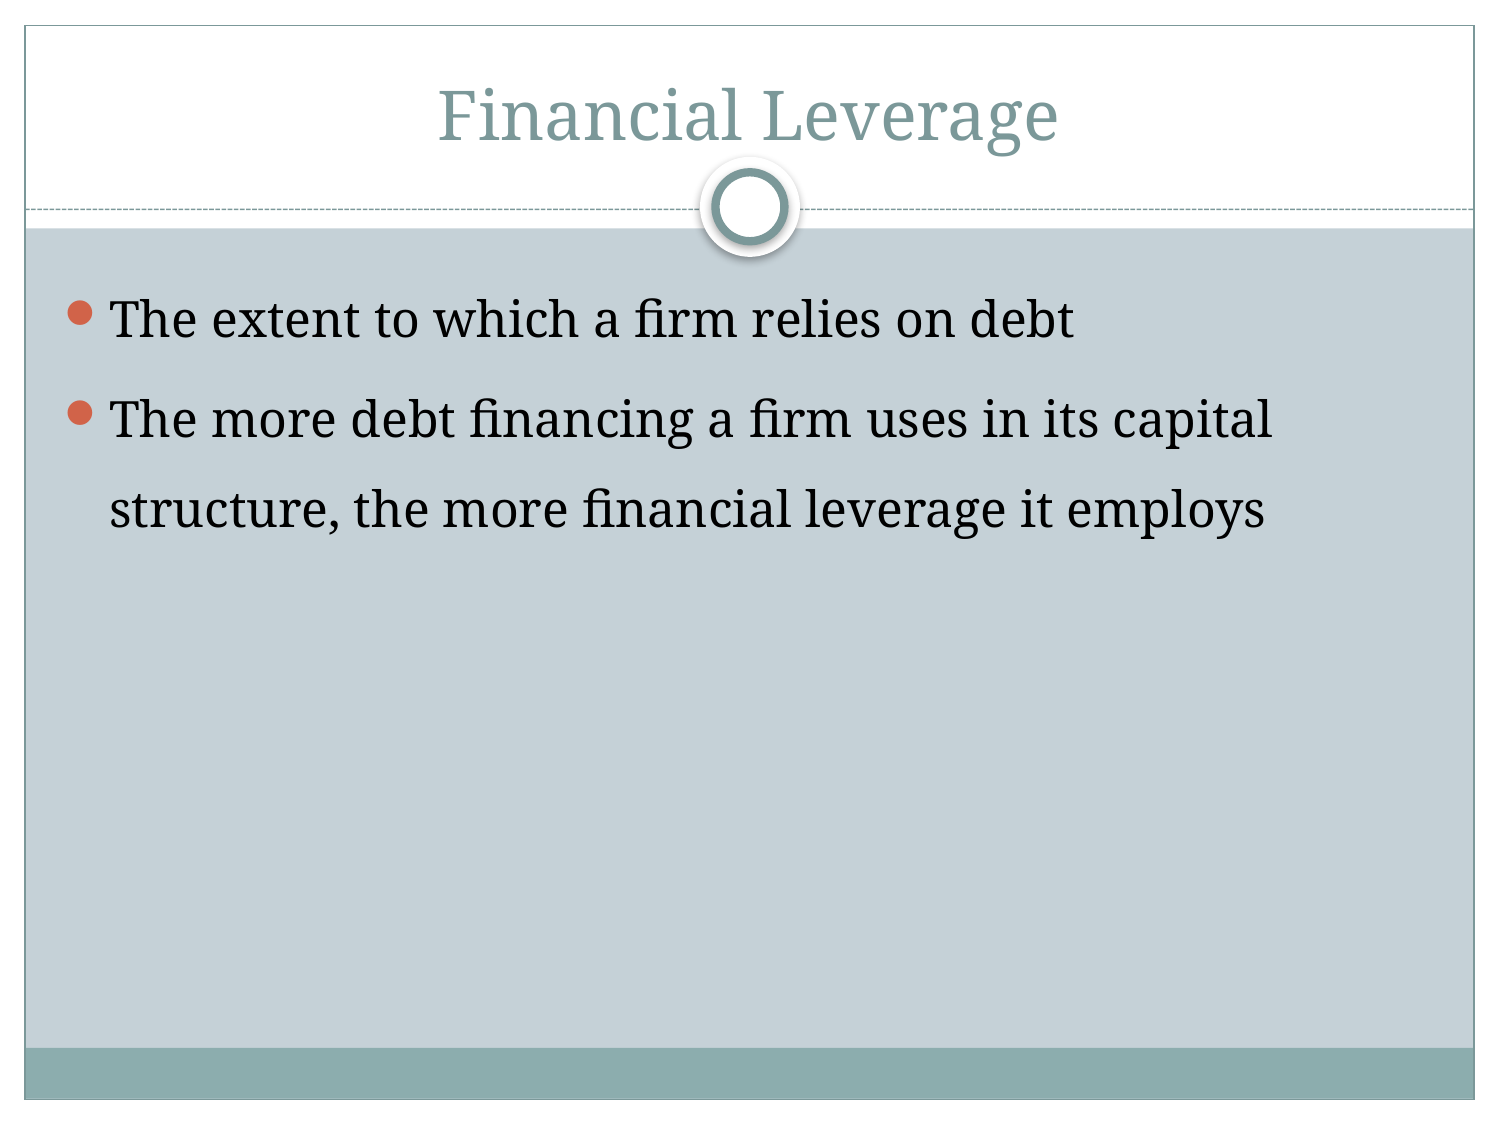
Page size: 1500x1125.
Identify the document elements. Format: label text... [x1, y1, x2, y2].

list The extent to which a firm relies on debt The more debt financing a firm uses in its capital structure, the more financial leverage it employs [49, 250, 1445, 1001]
title Financial Leverage [49, 37, 1450, 162]
